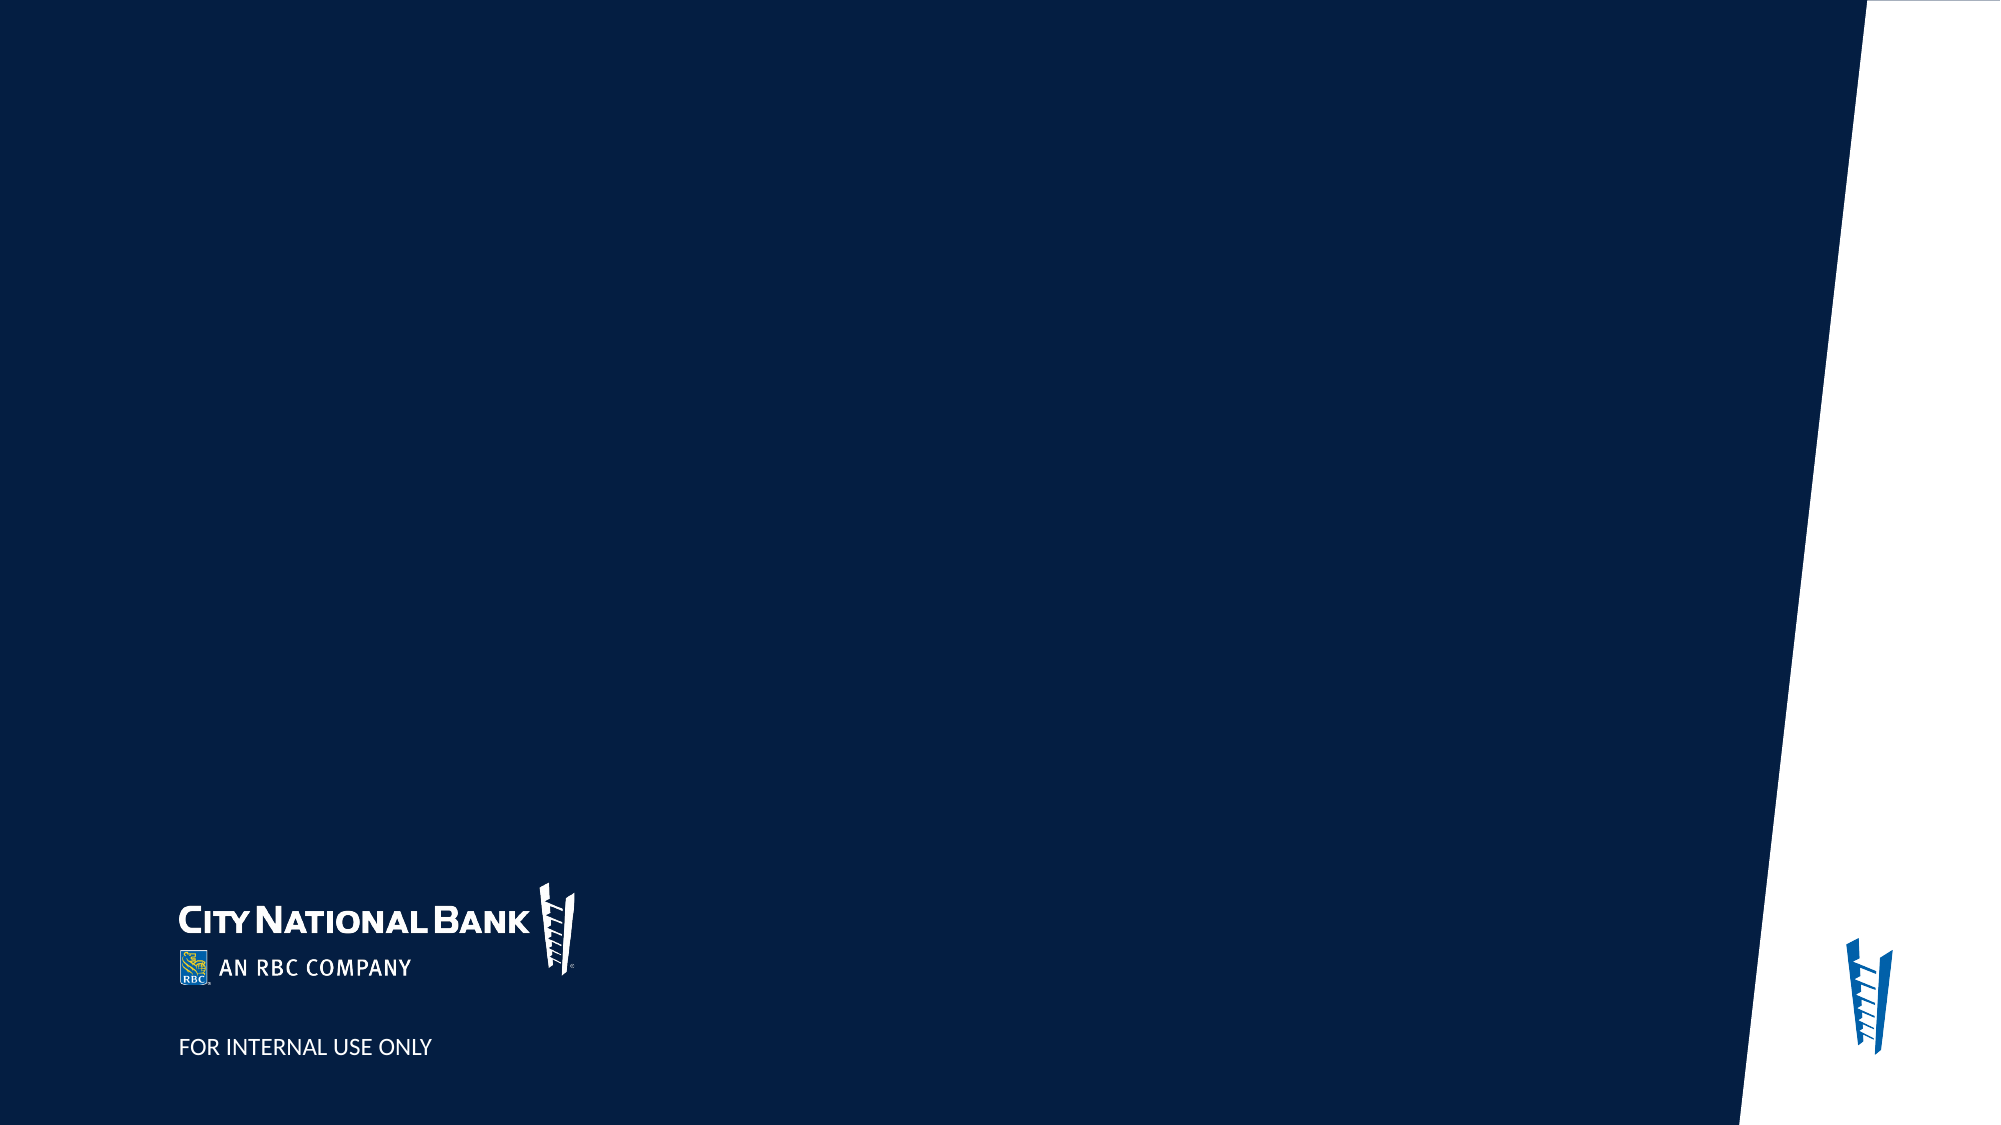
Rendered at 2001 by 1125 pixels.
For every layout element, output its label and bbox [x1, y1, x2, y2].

picture [1846, 938, 1893, 1055]
